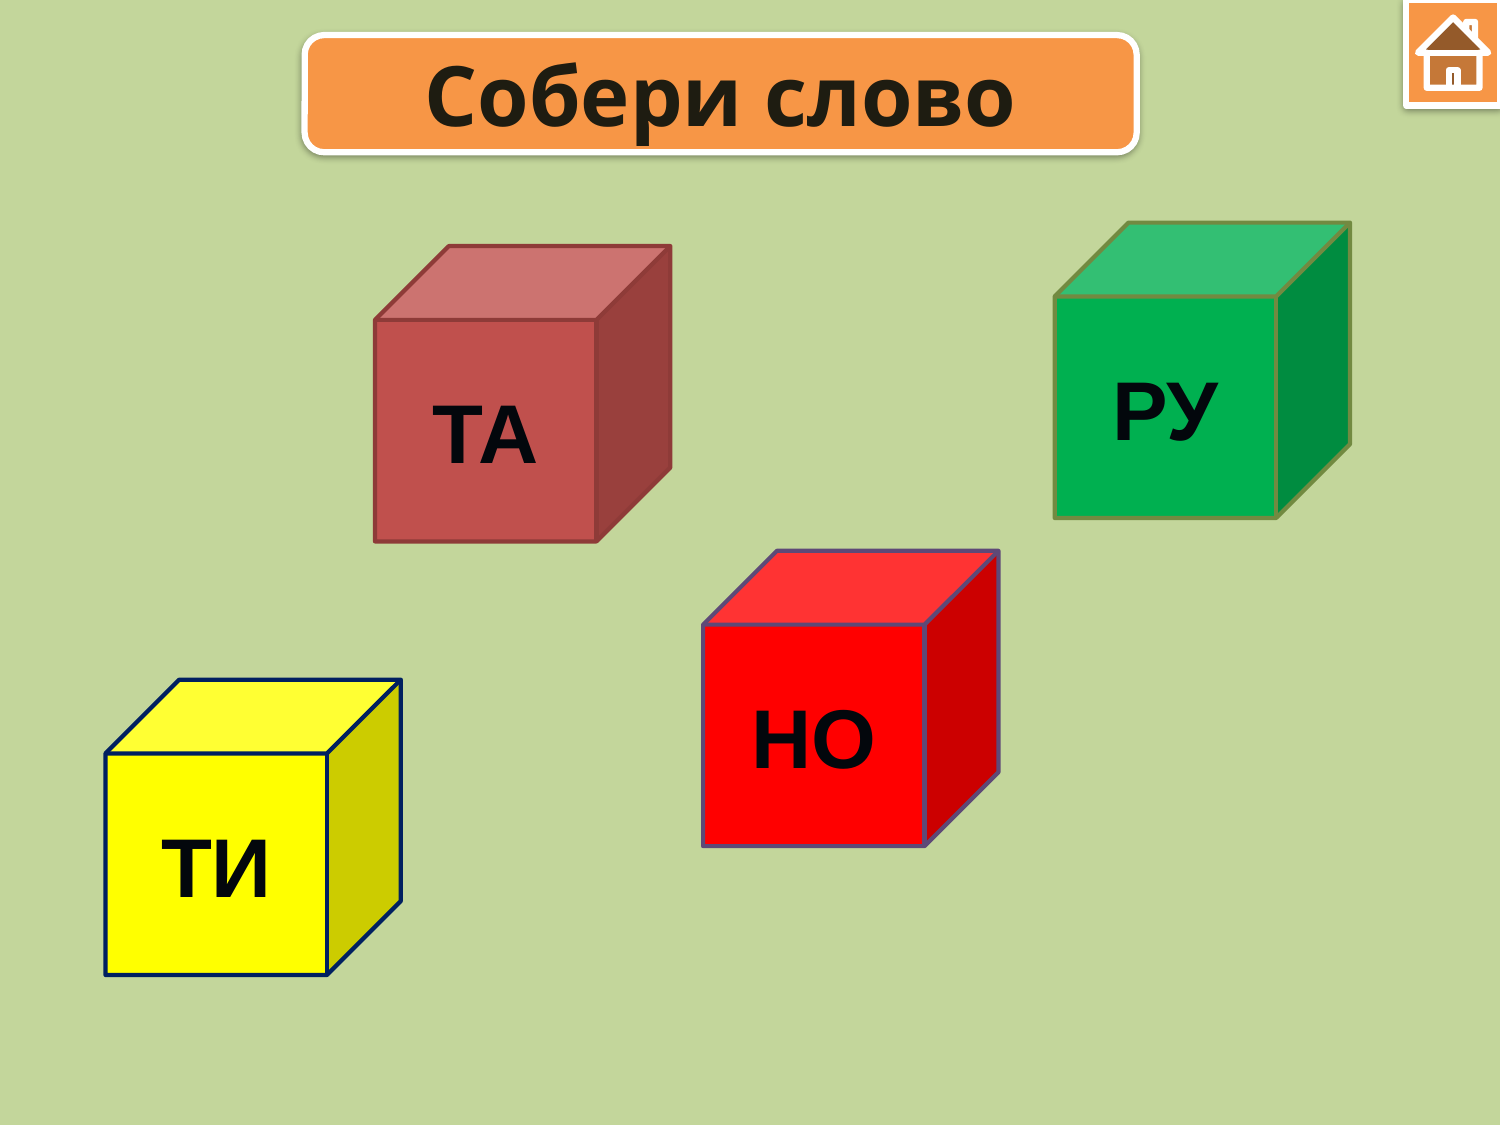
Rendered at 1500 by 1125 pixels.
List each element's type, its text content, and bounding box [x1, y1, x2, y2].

text_box ТА [372, 243, 673, 544]
text_box НО [701, 548, 1001, 849]
text_box РУ [1052, 220, 1353, 521]
text_box ТИ [103, 677, 403, 978]
text_box [1403, 0, 1500, 109]
text_box Собери слово [301, 31, 1140, 156]
